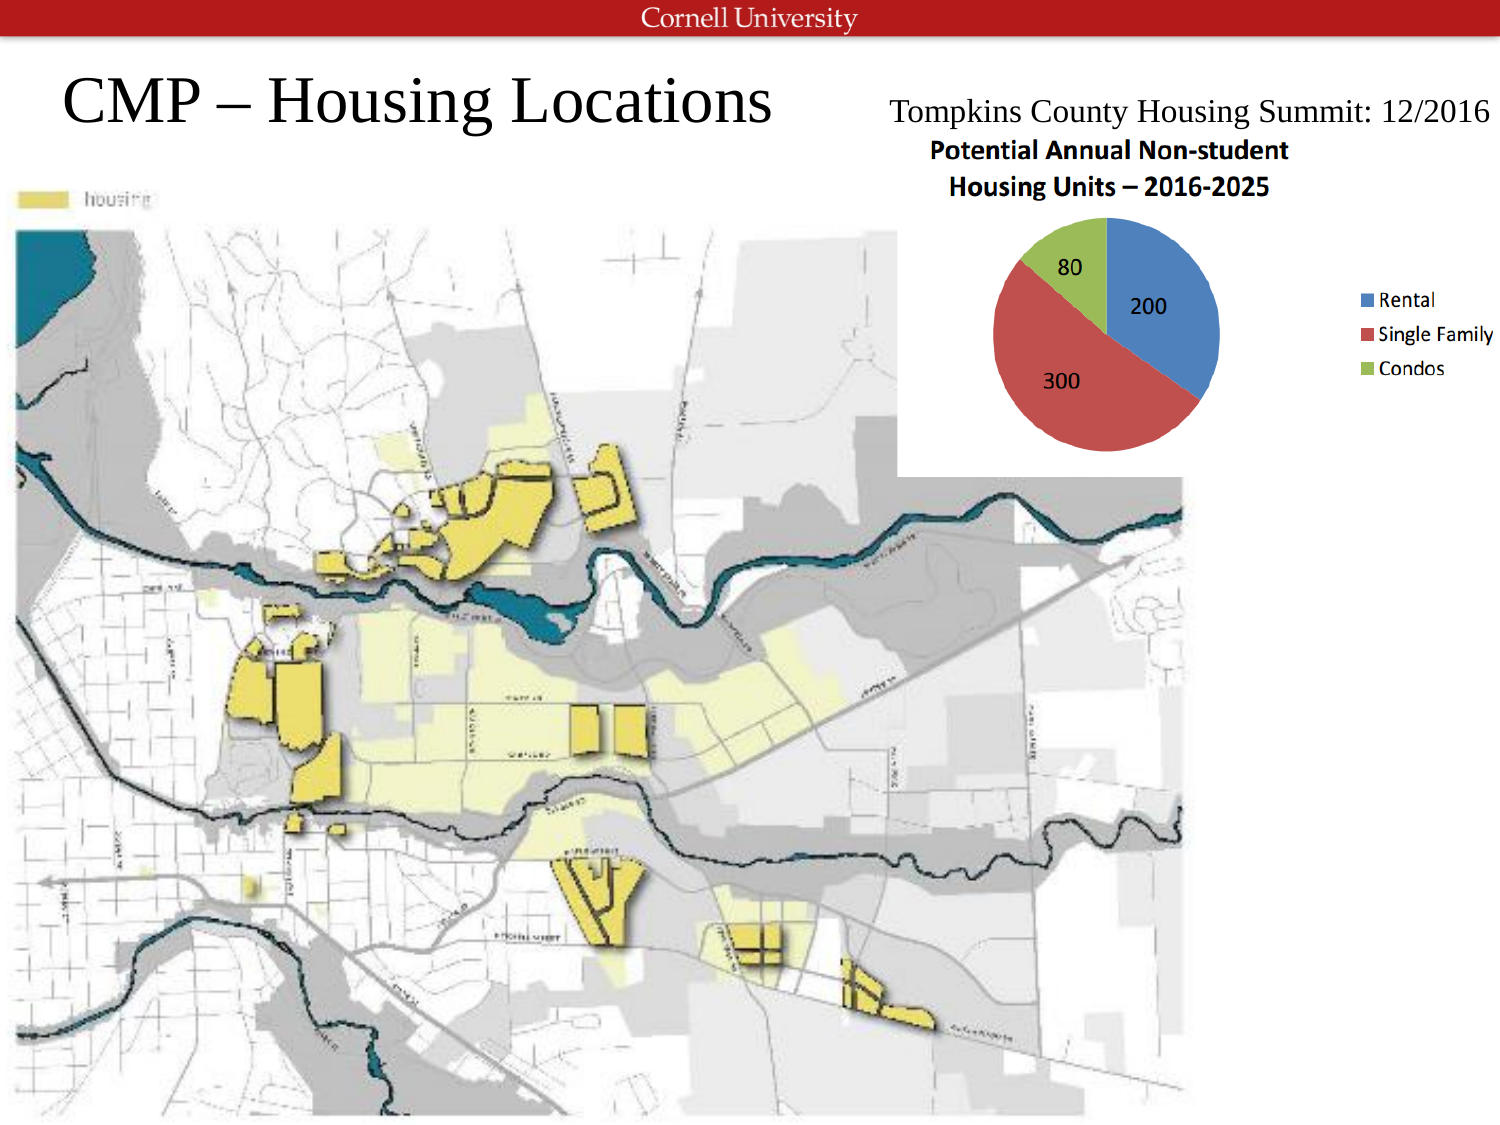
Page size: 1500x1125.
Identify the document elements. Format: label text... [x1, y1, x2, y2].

text_box CMP – Housing Locations [47, 48, 1370, 144]
picture [635, 0, 858, 48]
picture [0, 169, 1201, 1125]
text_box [874, 81, 1500, 478]
